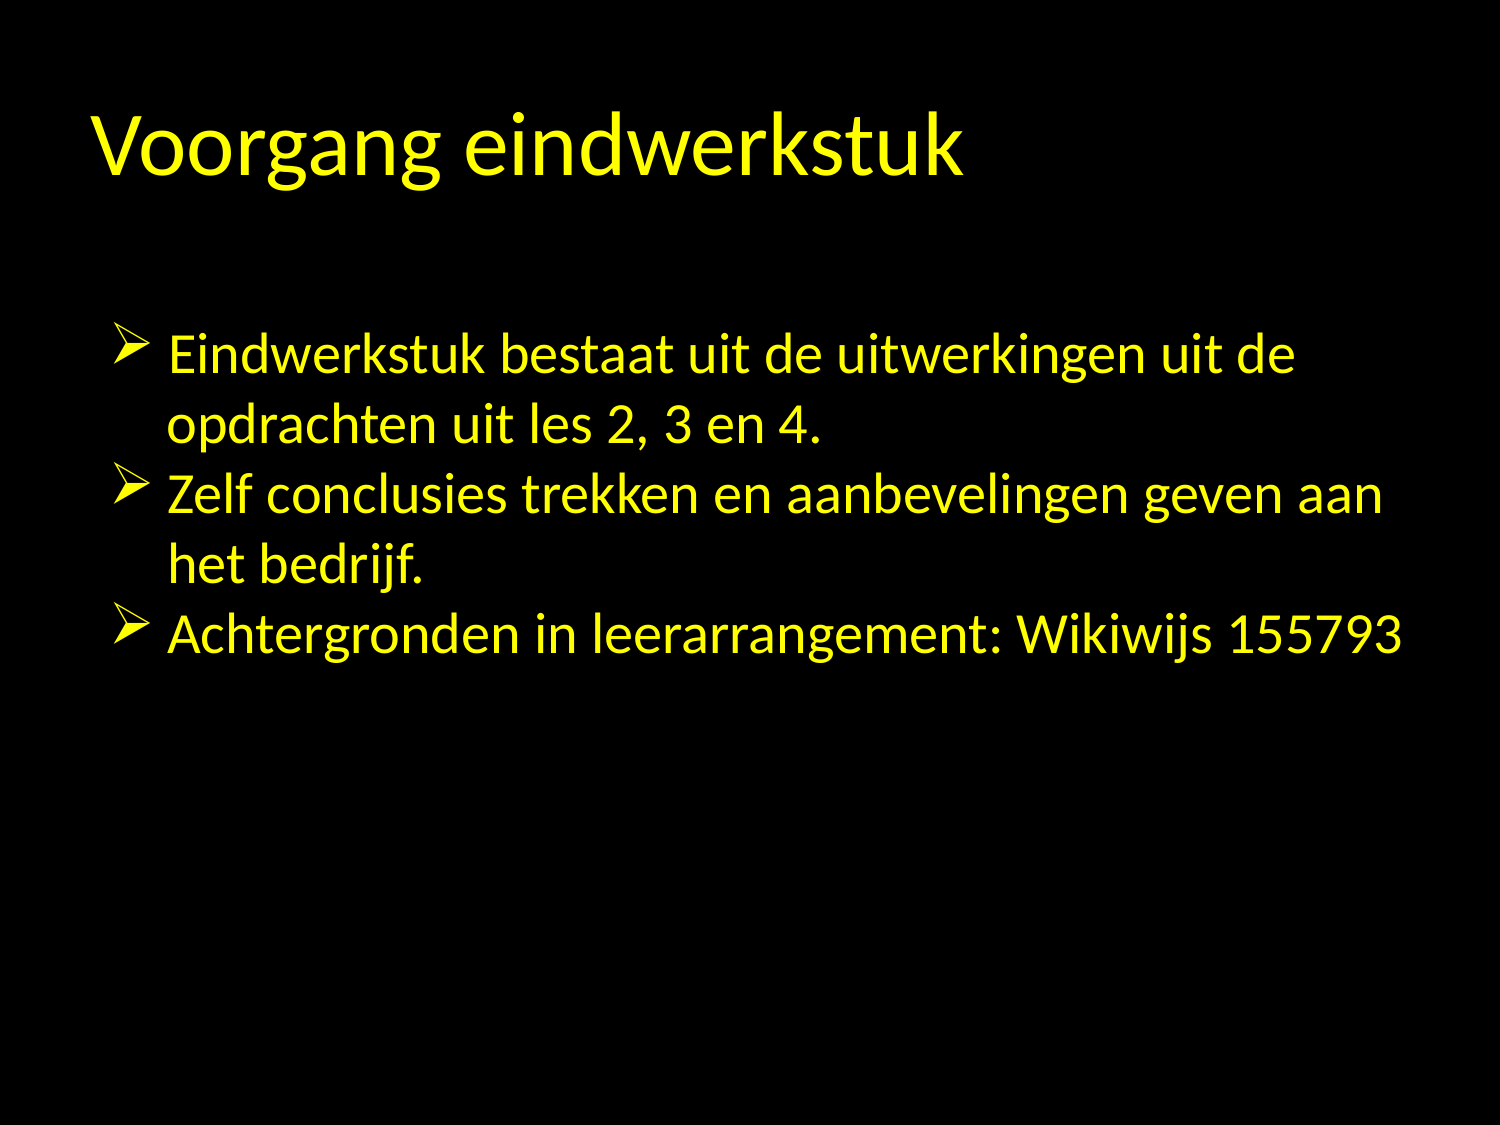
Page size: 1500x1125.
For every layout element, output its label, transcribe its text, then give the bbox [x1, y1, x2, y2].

text_box Eindwerkstuk bestaat uit de uitwerkingen uit de opdrachten uit les 2, 3 en 4. Zelf conclusies trekken en aanbevelingen geven aan het bedrijf. Achtergronden in leerarrangement: Wikiwijs 155793 [93, 308, 1425, 673]
title Voorgang eindwerkstuk [75, 45, 1425, 233]
